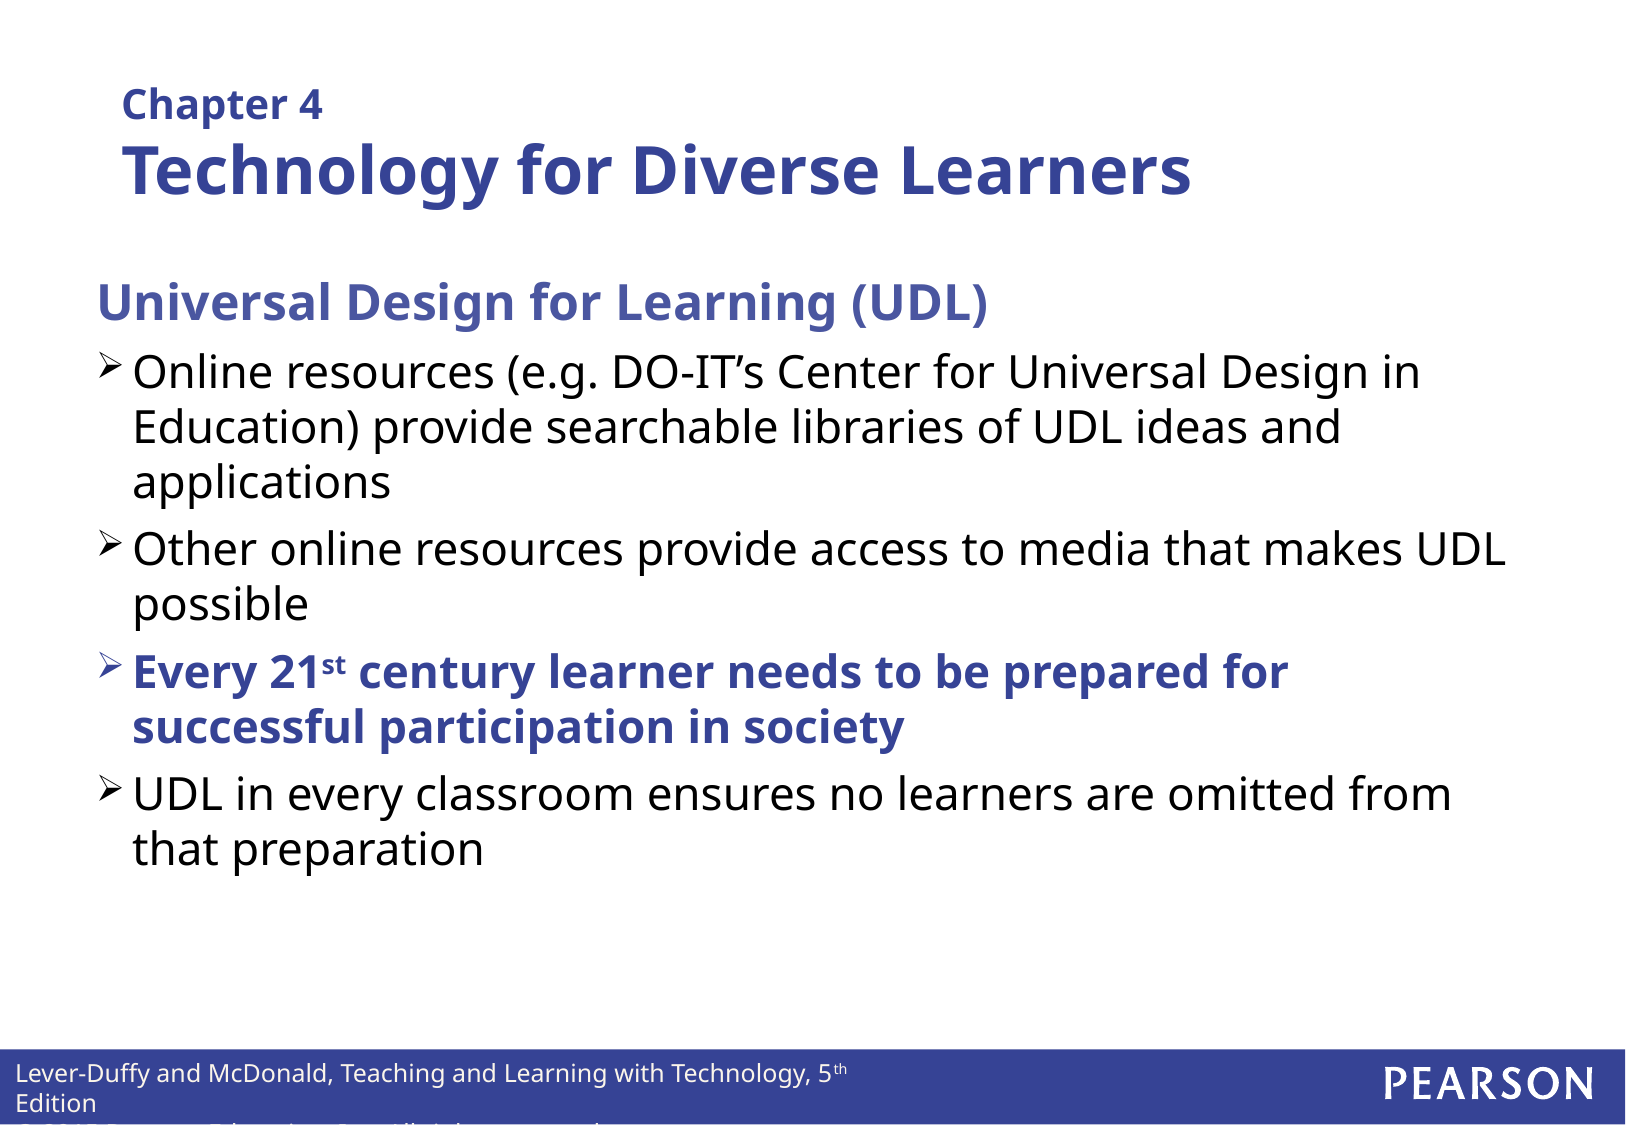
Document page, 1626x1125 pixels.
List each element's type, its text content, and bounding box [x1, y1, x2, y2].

text_box Chapter 4 Technology for Diverse Learners [106, 70, 1569, 258]
list Universal Design for Learning (UDL) Online resources (e.g. DO-IT’s Center for Universal Design in Education) provide searchable libraries of UDL ideas and applications Other online resources provide access to media that makes UDL possible Every 21st century learner needs to be prepared for successful participation in society UDL in every classroom ensures no learners are omitted from that preparation [81, 262, 1544, 1005]
